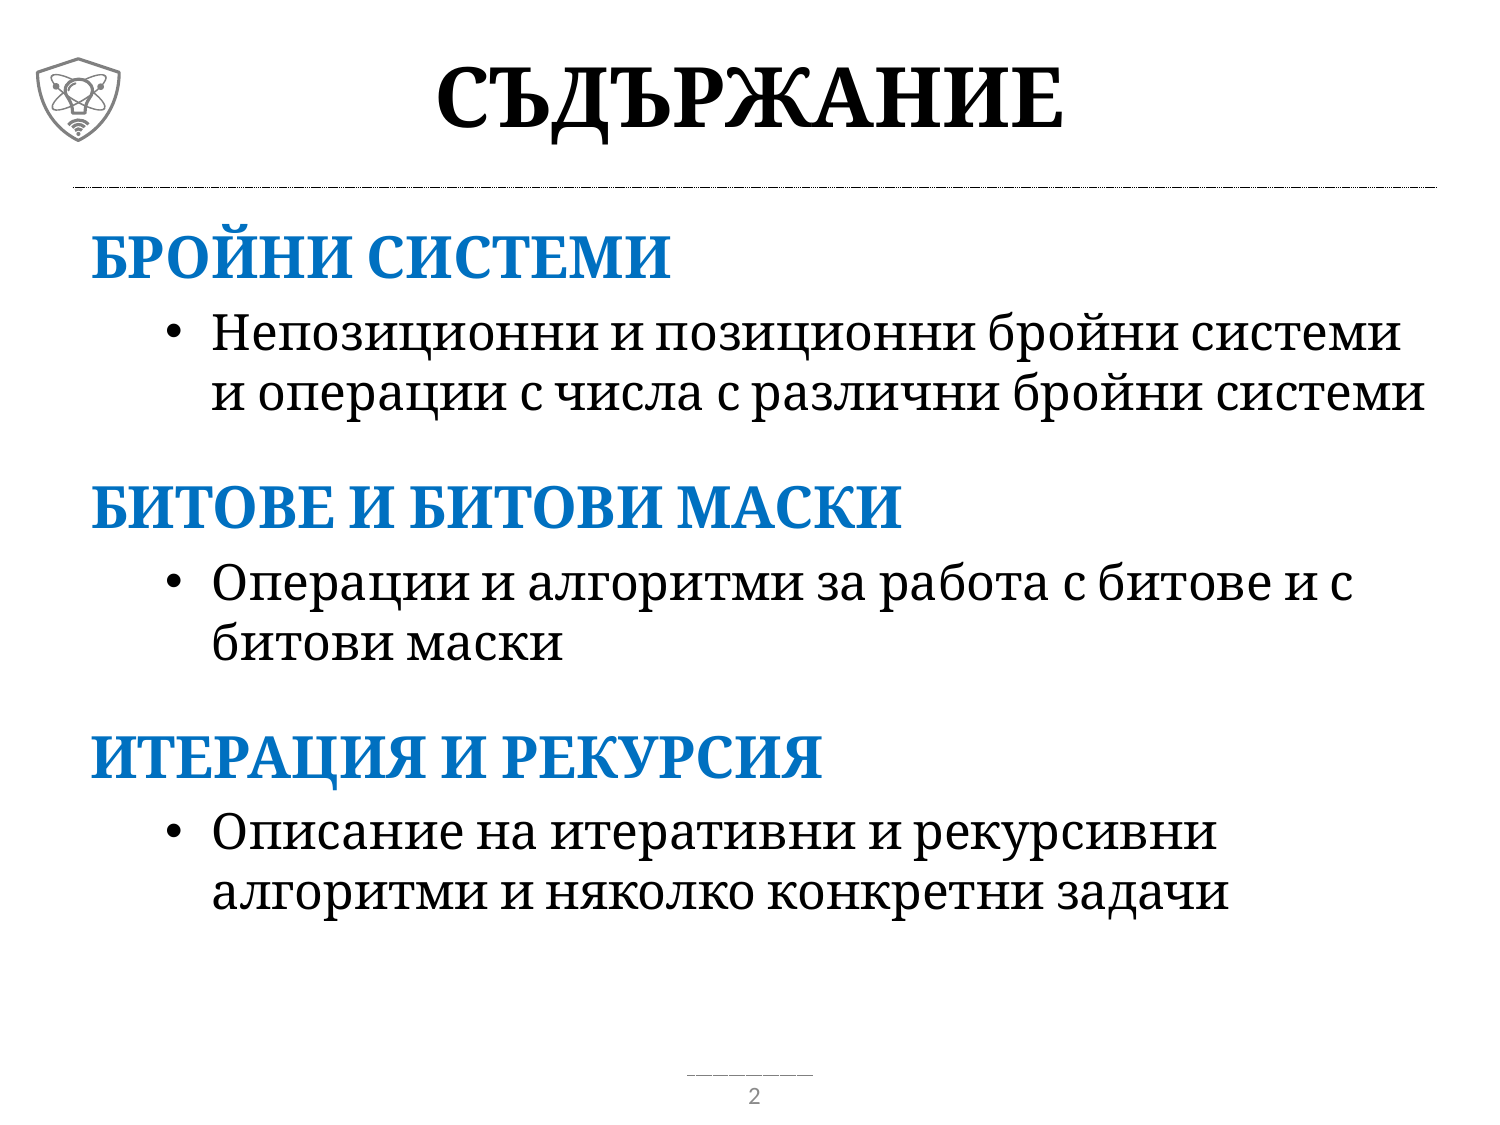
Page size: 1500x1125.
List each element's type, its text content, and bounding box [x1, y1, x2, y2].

title Съдържание [0, 0, 1500, 188]
list Бройни системи Непозиционни и позиционни бройни системи и операции с числа с различни бройни системи Битове и битови маски Операции и алгоритми за работа с битове и с битови маски Итерация и рекурсия Описание на итеративни и рекурсивни алгоритми и няколко конкретни задачи [75, 212, 1450, 1063]
slide_number 2 [579, 1065, 930, 1125]
